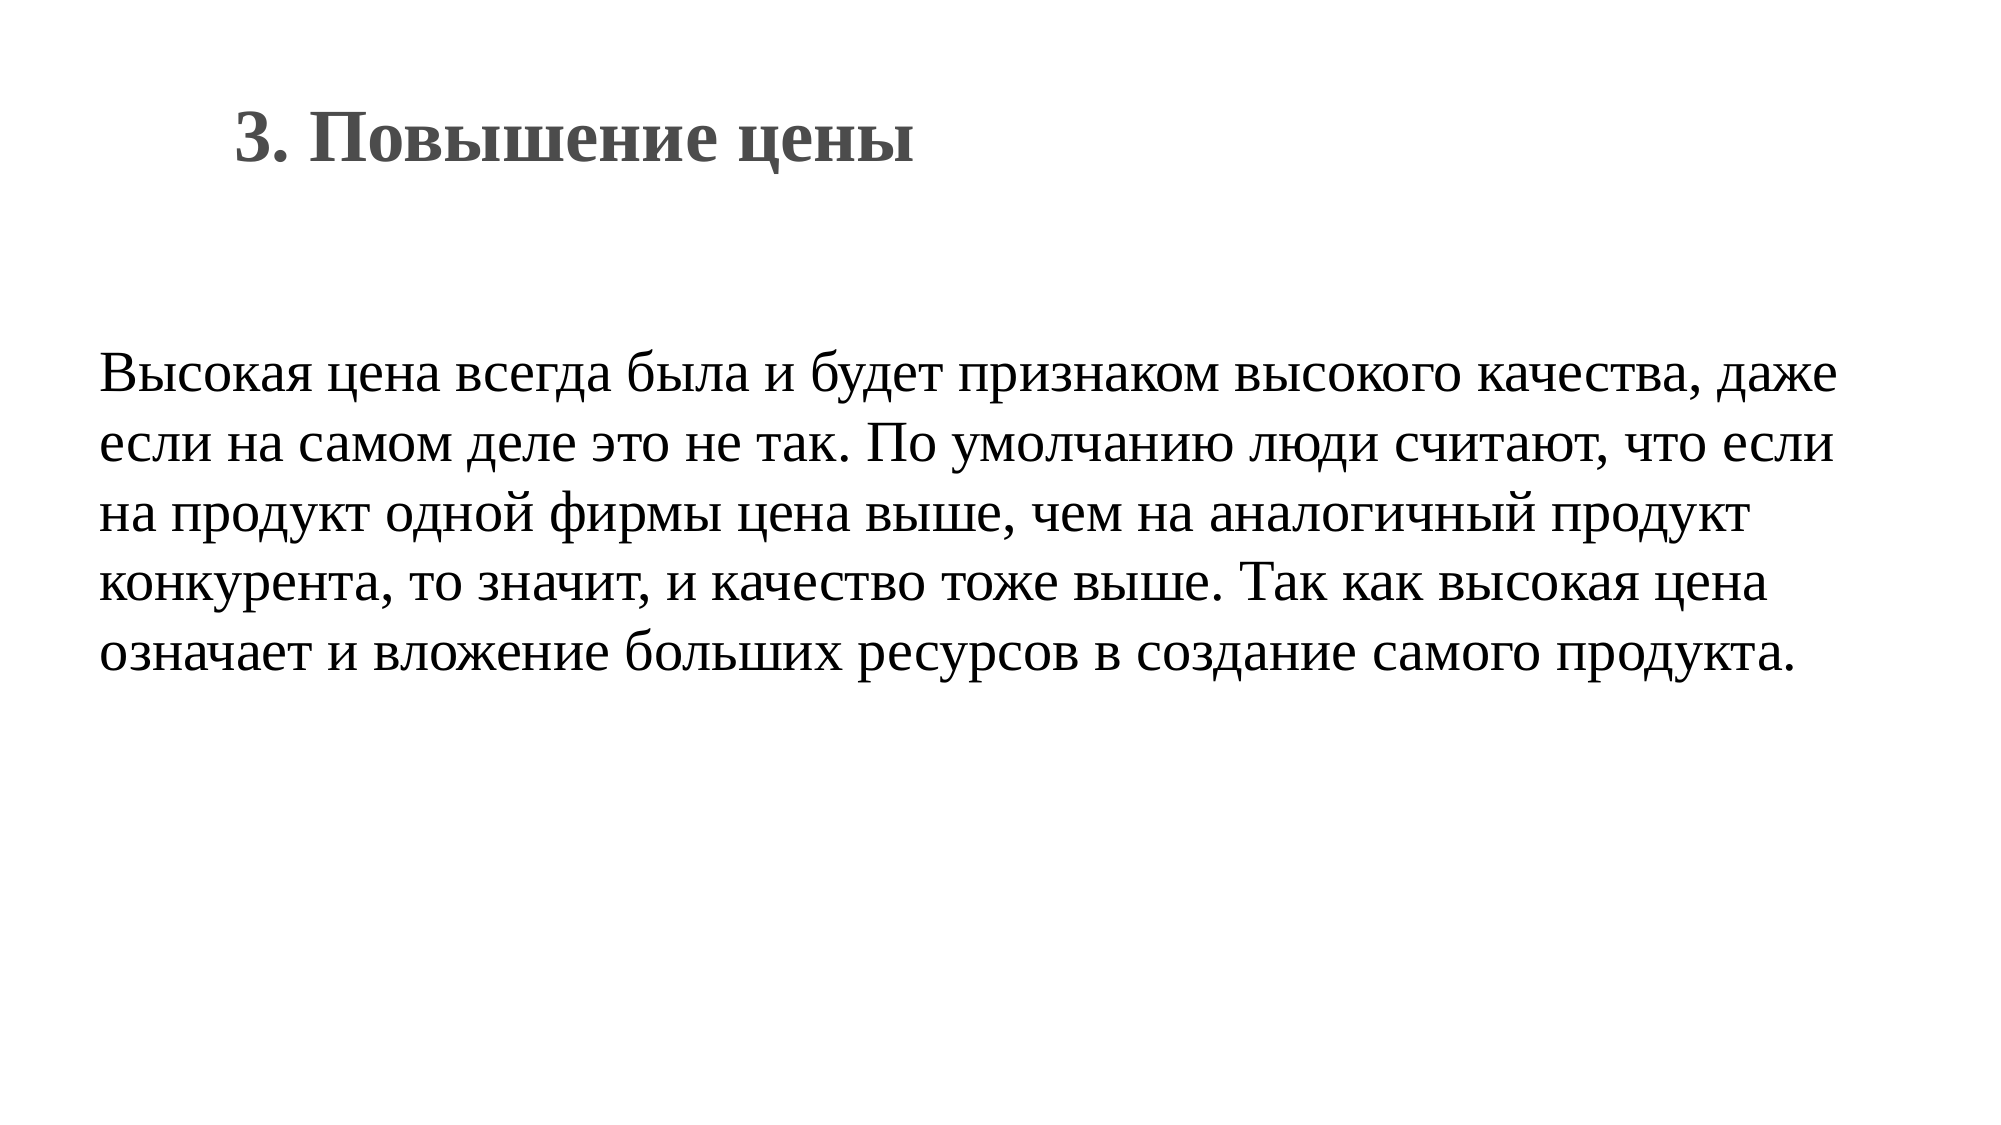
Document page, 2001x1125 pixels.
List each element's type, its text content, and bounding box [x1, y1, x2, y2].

title 3. Повышение цены [234, 37, 1735, 225]
list Высокая цена всегда была и будет признаком высокого качества, даже если на самом деле это не так. По умолчанию люди считают, что если на продукт одной фирмы цена выше, чем на аналогичный продукт конкурента, то значит, и качество тоже выше. Так как высокая цена означает и вложение больших ресурсов в создание самого продукта. [99, 263, 1900, 916]
